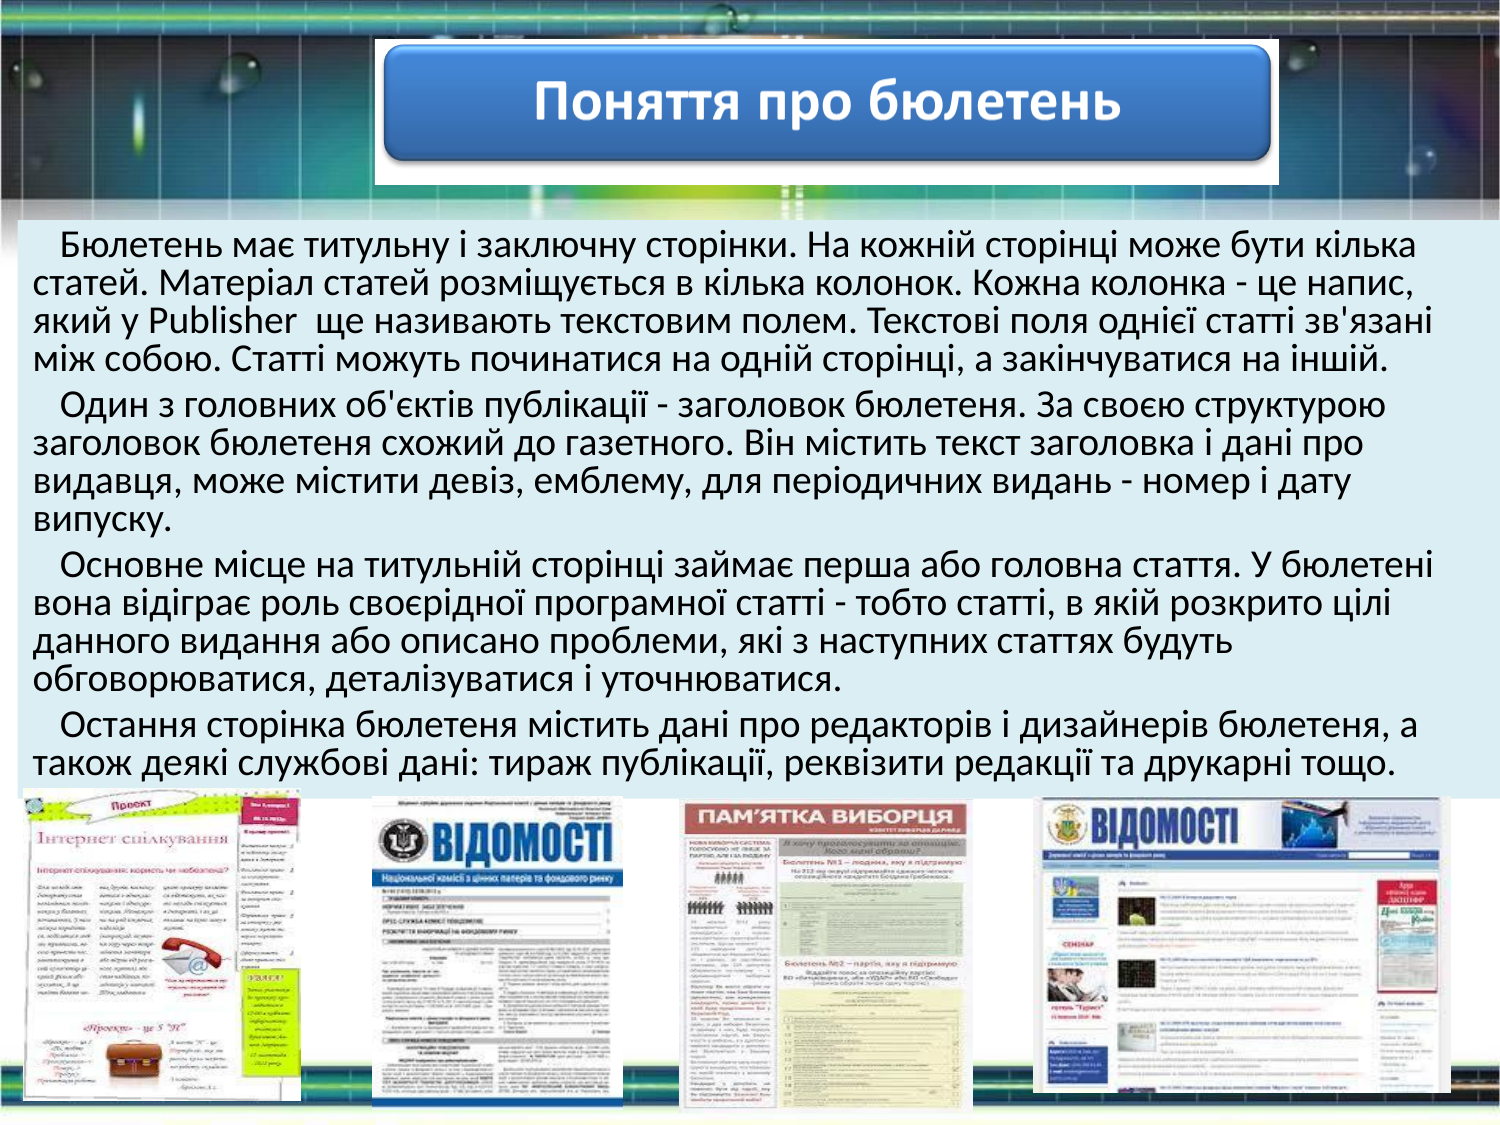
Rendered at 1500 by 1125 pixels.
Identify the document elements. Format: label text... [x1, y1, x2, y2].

list Бюлетень має титульну і заключну сторінки. На кожній сторінці може бути кілька статей. Матеріал статей розміщується в кілька колонок. Кожна колонка - це напис, який у Publisher ще називають текстовим полем. Текстові поля однієї статті зв'язані між собою. Статті можуть починатися на одній сторінці, а закінчуватися на іншій. Один з головних об'єктів публікації - заголовок бюлетеня. За своєю структурою заголовок бюлетеня схожий до газетного. Він містить текст заголовка і дані про видавця, може містити девіз, емблему, для періодичних видань - номер і дату випуску. Основне місце на титульній сторінці займає перша або головна стаття. У бюлетені вона відіграє роль своєрідної програмної статті - тобто статті, в якій розкрито цілі данного видання або описано проблеми, які з наступних статтях будуть обговорюватися, деталізуватися і уточнюватися. Остання сторінка бюлетеня містить дані про редакторів і дизайнерів бюлетеня, а також деякі службові дані: тираж публікації, реквізити редакції та друкарні тощо. [17, 220, 1500, 799]
picture [0, 0, 1500, 1125]
